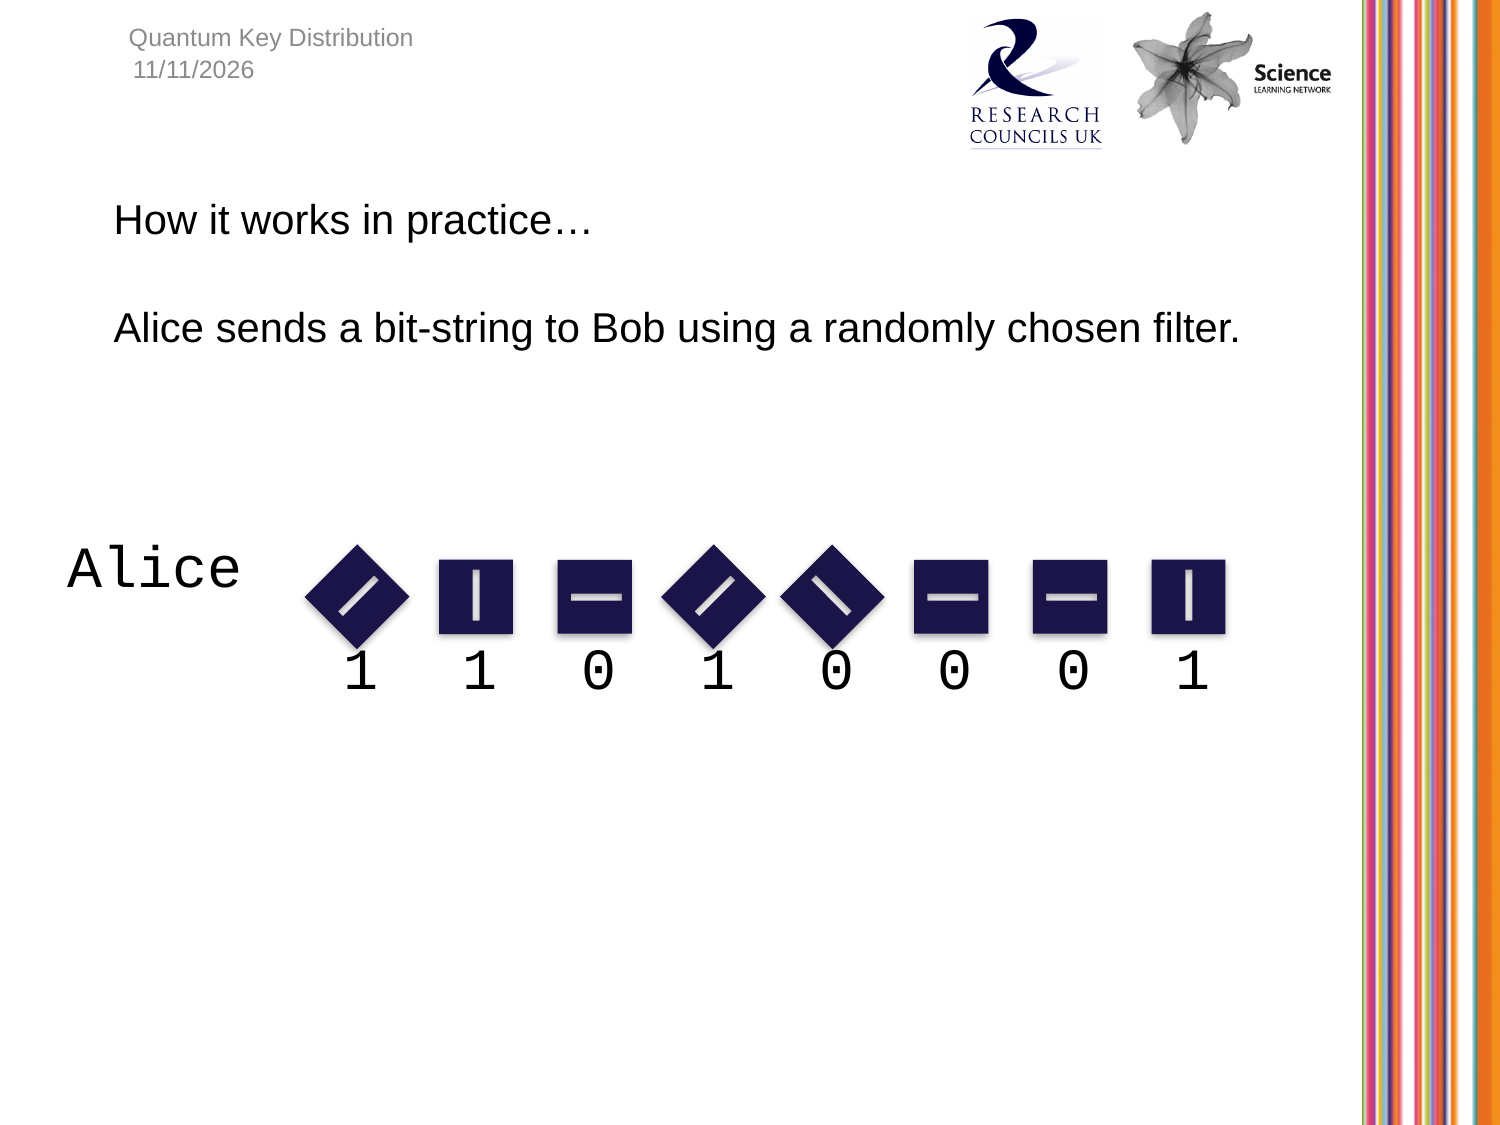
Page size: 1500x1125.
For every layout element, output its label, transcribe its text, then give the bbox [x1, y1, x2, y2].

text_box [660, 543, 767, 650]
text_box 0 [923, 642, 980, 709]
picture [1362, 0, 1500, 1125]
picture [965, 13, 1107, 155]
text_box 1 [447, 643, 504, 709]
text_box [557, 559, 633, 634]
text_box [438, 559, 514, 635]
text_box [1032, 559, 1108, 634]
text_box [913, 559, 989, 634]
text_box [304, 543, 411, 650]
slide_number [117, 67, 456, 99]
footer Quantum Key Distribution [113, 6, 621, 67]
text_box 0 [566, 642, 623, 709]
text_box 0 [1042, 642, 1099, 709]
list How it works in practice… Alice sends a bit-string to Bob using a randomly chosen filter. [113, 188, 1288, 493]
text_box Alice [52, 521, 275, 607]
text_box [1151, 559, 1226, 635]
text_box [779, 543, 886, 650]
picture [1122, 0, 1341, 155]
text_box 0 [804, 632, 861, 709]
text_box 1 [685, 630, 742, 709]
text_box 1 [1160, 643, 1217, 709]
text_box 1 [329, 630, 386, 709]
